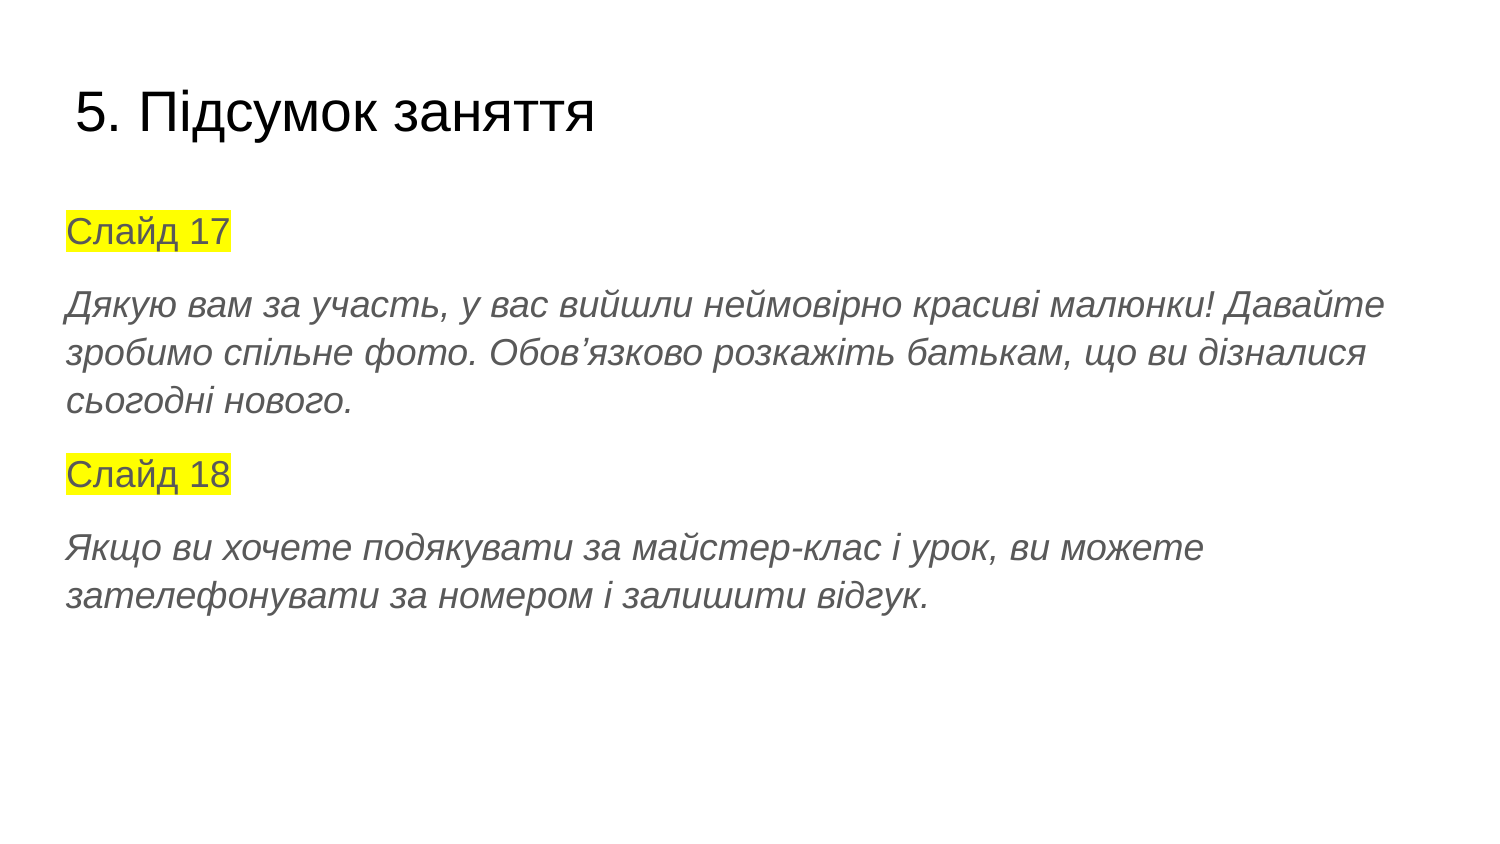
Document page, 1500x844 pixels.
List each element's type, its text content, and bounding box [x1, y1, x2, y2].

title 5. Підсумок заняття [60, 65, 1409, 160]
list Слайд 17 Дякую вам за участь, у вас вийшли неймовірно красиві малюнки! Давайте зробимо спільне фото. Обовʼязково розкажіть батькам, що ви дізналися сьогодні нового. Слайд 18 Якщо ви хочете подякувати за майстер-клас і урок, ви можете зателефонувати за номером і залишити відгук. [51, 189, 1449, 750]
